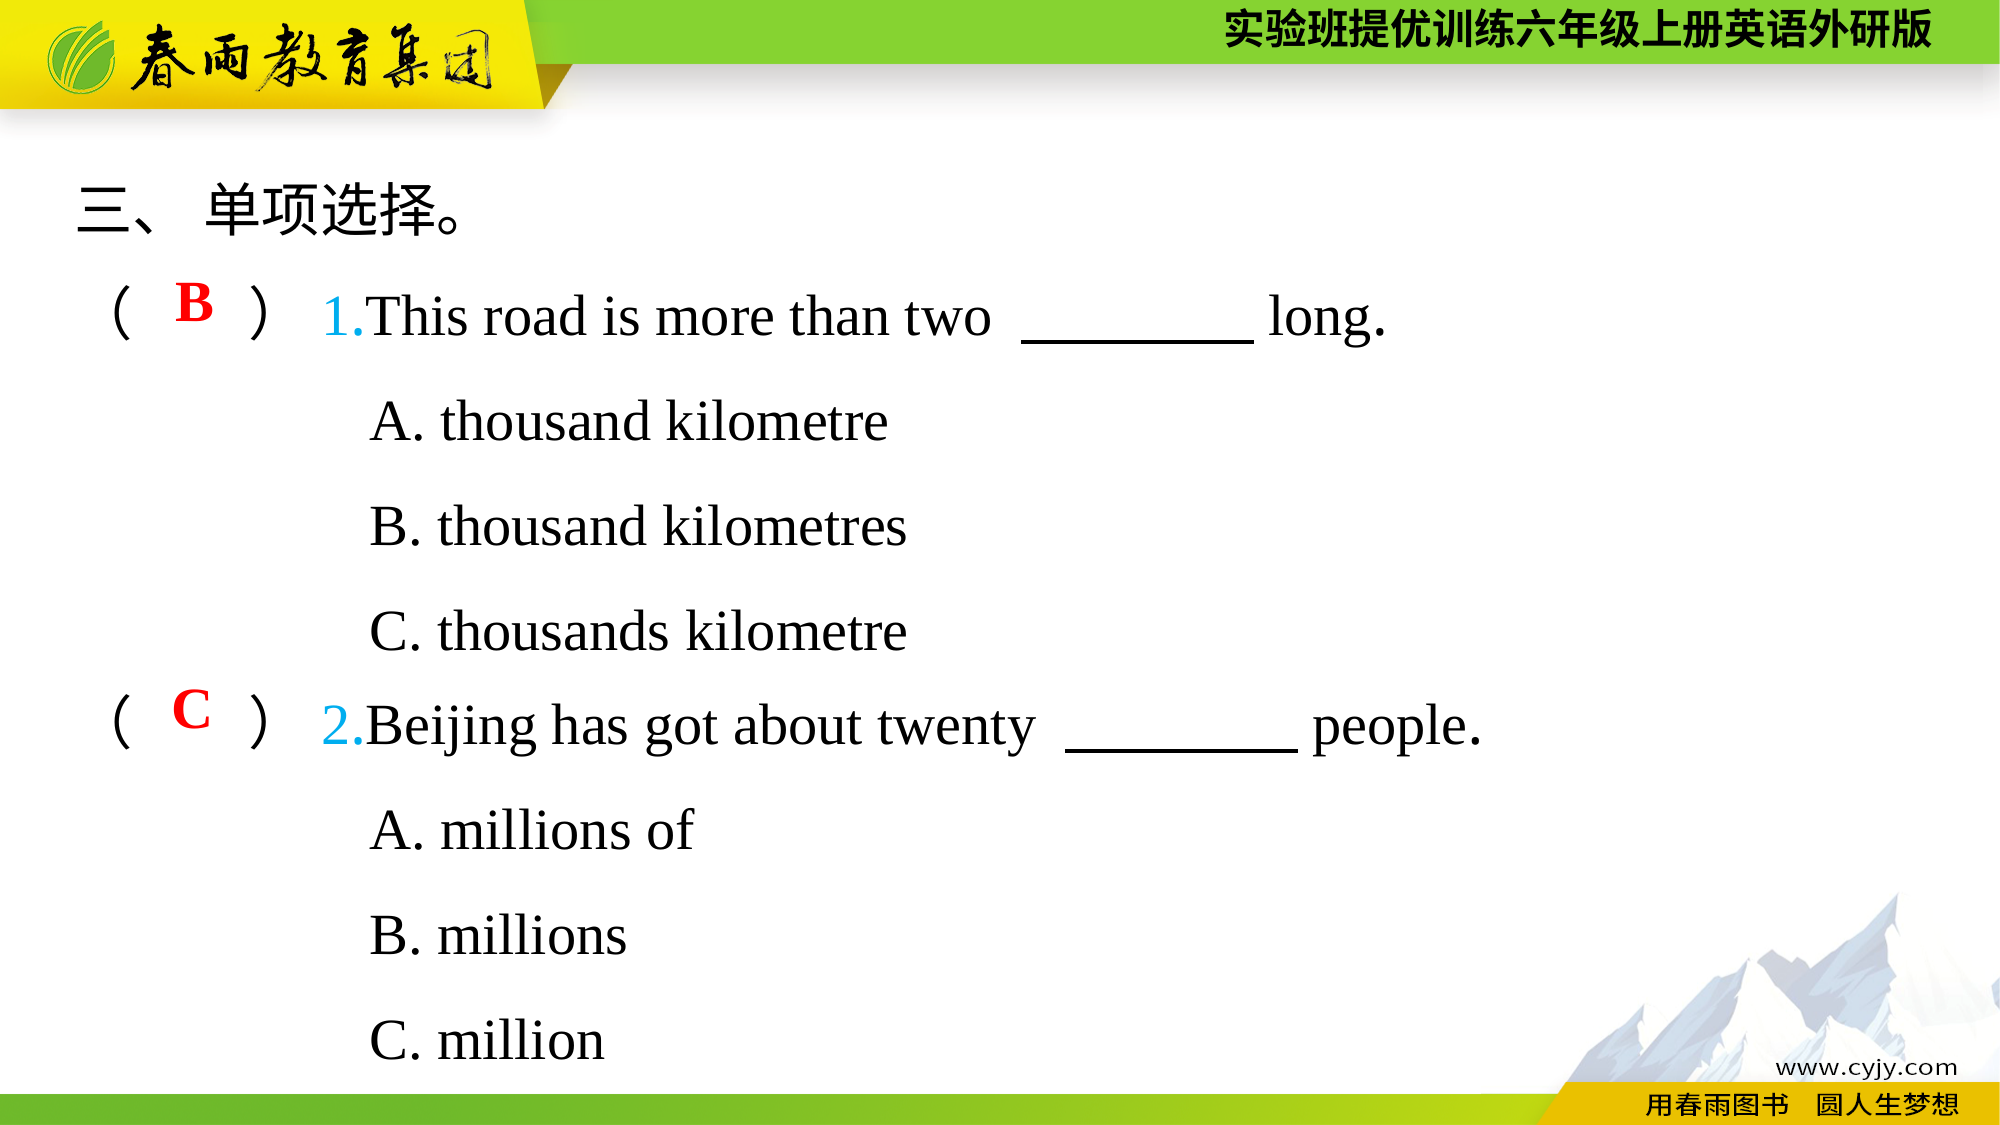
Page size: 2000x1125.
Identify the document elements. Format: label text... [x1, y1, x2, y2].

text_box C [156, 663, 244, 748]
text_box （ ）2.Beijing has got about twenty people. A. millions of B. millions C. million [59, 643, 1944, 1079]
text_box B [161, 255, 232, 341]
list 三、 单项选择。 （ ）1.This road is more than two long. A. thousand kilometre B. thousand kilometres C. thousands kilometre [59, 130, 1944, 643]
picture [0, 0, 2000, 1125]
